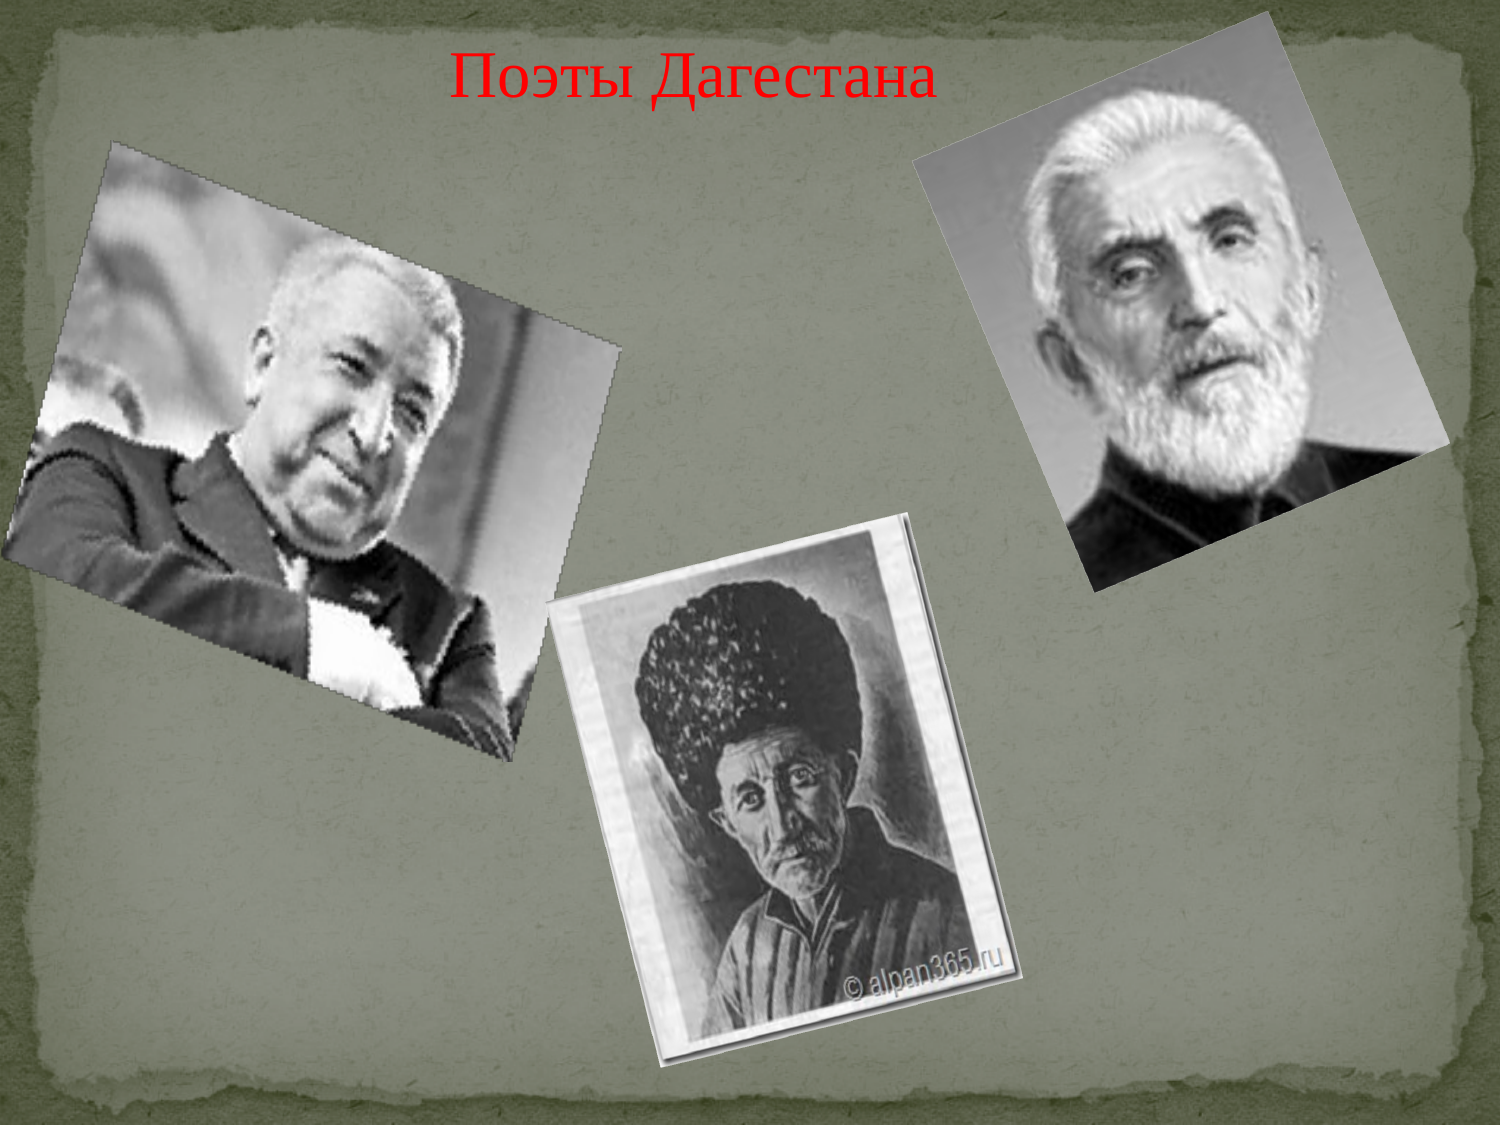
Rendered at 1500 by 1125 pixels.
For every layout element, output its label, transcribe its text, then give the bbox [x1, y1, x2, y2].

picture [3, 141, 1022, 1067]
picture [913, 12, 1449, 592]
text_box Поэты Дагестана [269, 23, 1102, 119]
